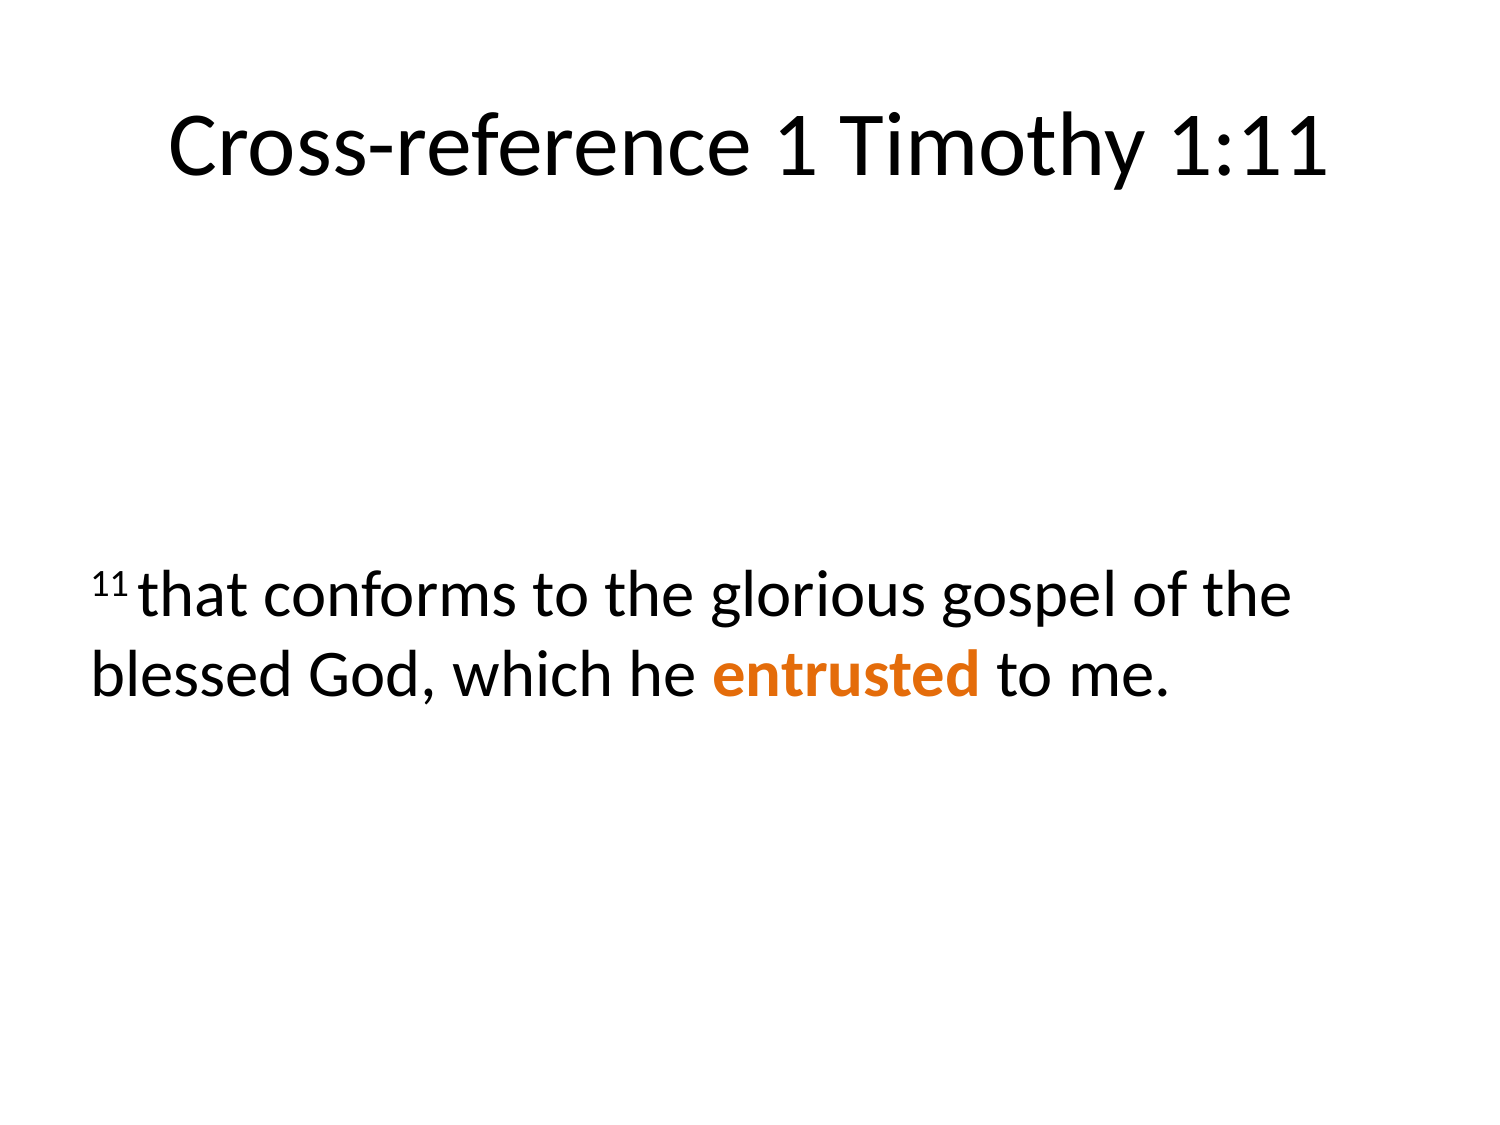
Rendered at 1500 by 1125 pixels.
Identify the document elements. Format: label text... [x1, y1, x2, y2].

title Cross-reference 1 Timothy 1:11 [75, 45, 1425, 233]
list 11 that conforms to the glorious gospel of the blessed God, which he entrusted to me. [75, 262, 1425, 1005]
